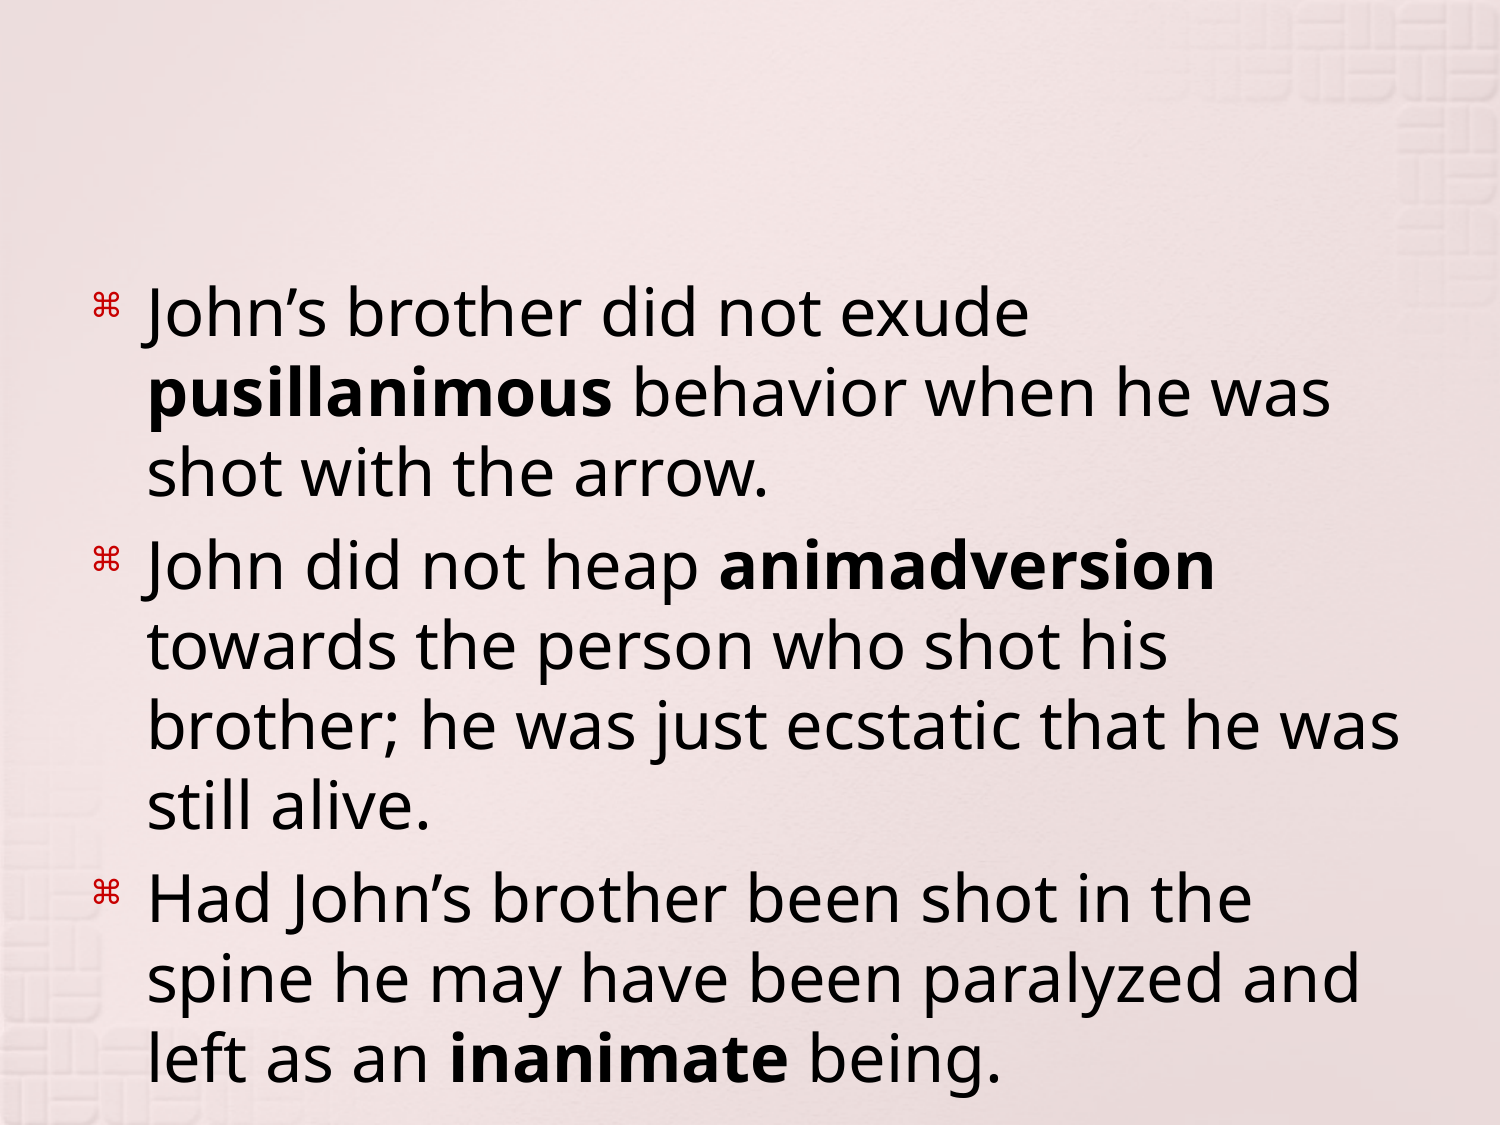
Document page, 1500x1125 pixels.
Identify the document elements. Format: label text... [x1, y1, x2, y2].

list John’s brother did not exude pusillanimous behavior when he was shot with the arrow. John did not heap animadversion towards the person who shot his brother; he was just ecstatic that he was still alive. Had John’s brother been shot in the spine he may have been paralyzed and left as an inanimate being. [75, 262, 1425, 1005]
